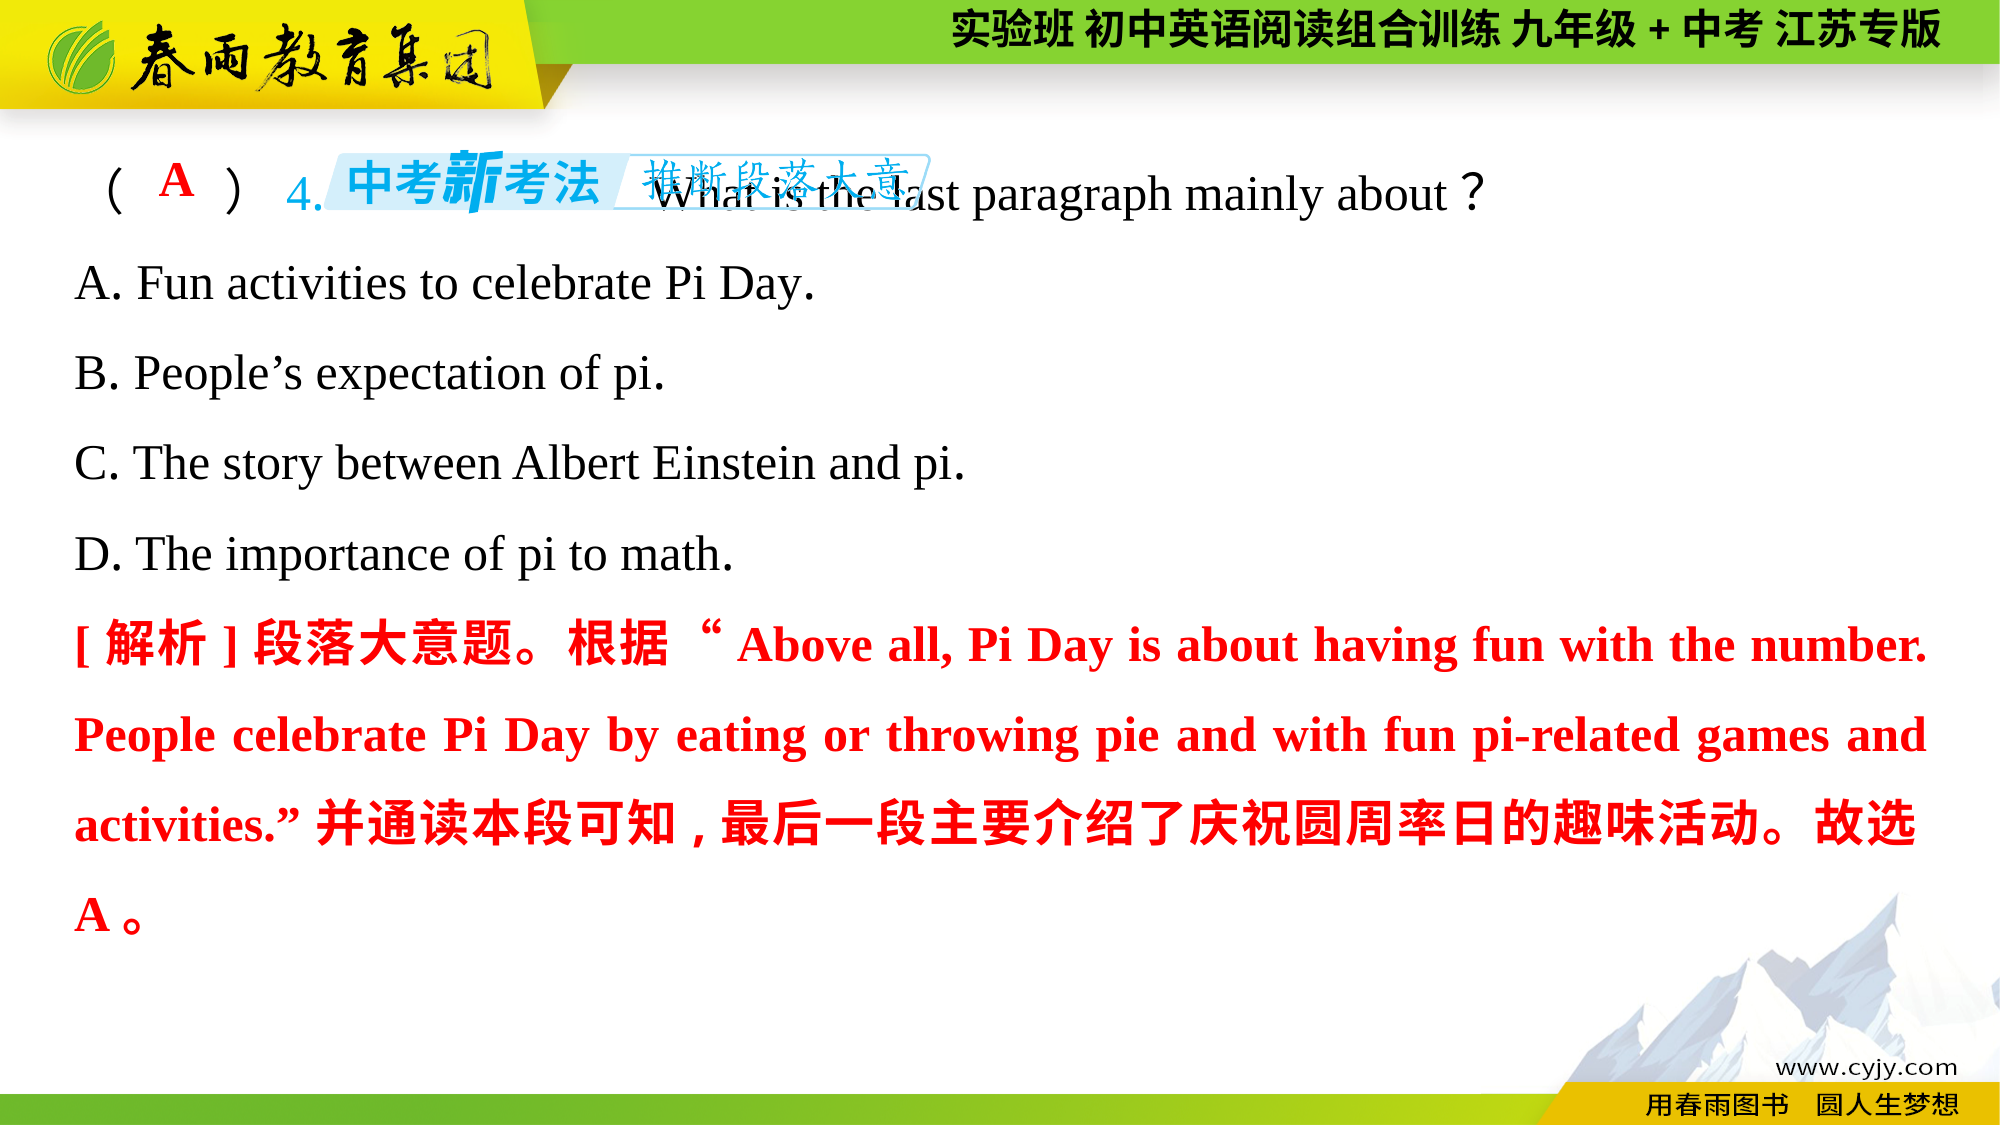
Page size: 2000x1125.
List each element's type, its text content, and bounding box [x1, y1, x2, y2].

text_box A [143, 138, 210, 214]
text_box [解析]段落大意题。根据“Above all, Pi Day is about having fun with the number. People celebrate Pi Day by eating or throwing pie and with fun pi-related games and activities.”并通读本段可知,最后一段主要介绍了庆祝圆周率日的趣味活动。故选A。 [59, 574, 1944, 950]
picture [0, 0, 2000, 1125]
list （ ）4. What is the last paragraph mainly about？ A. Fun activities to celebrate Pi Day. B. People’s expectation of pi. C. The story between Albert Einstein and pi. D. The importance of pi to math. [59, 122, 1944, 574]
